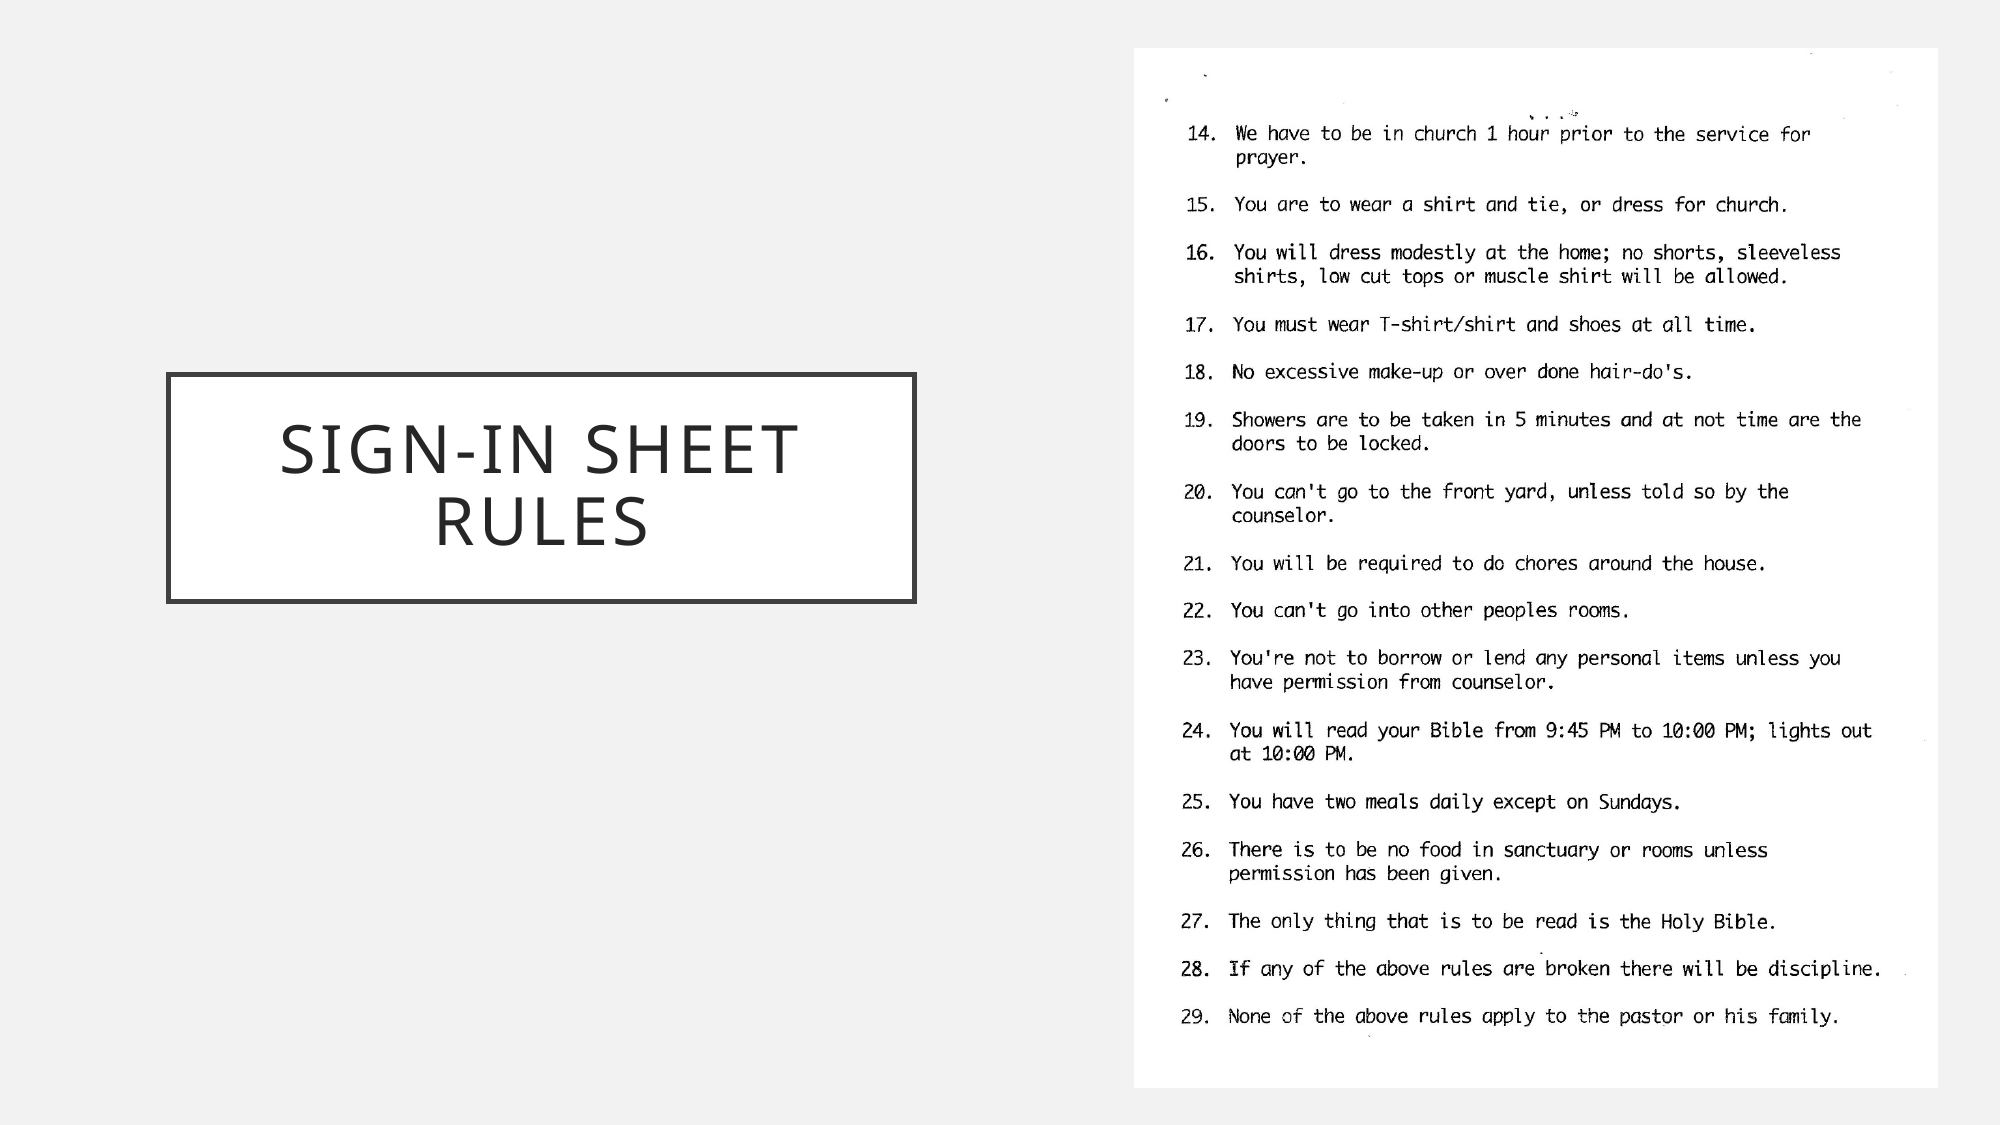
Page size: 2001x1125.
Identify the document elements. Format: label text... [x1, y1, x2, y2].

picture [1134, 48, 1938, 1088]
title Sign-in Sheet Rules [166, 372, 917, 604]
